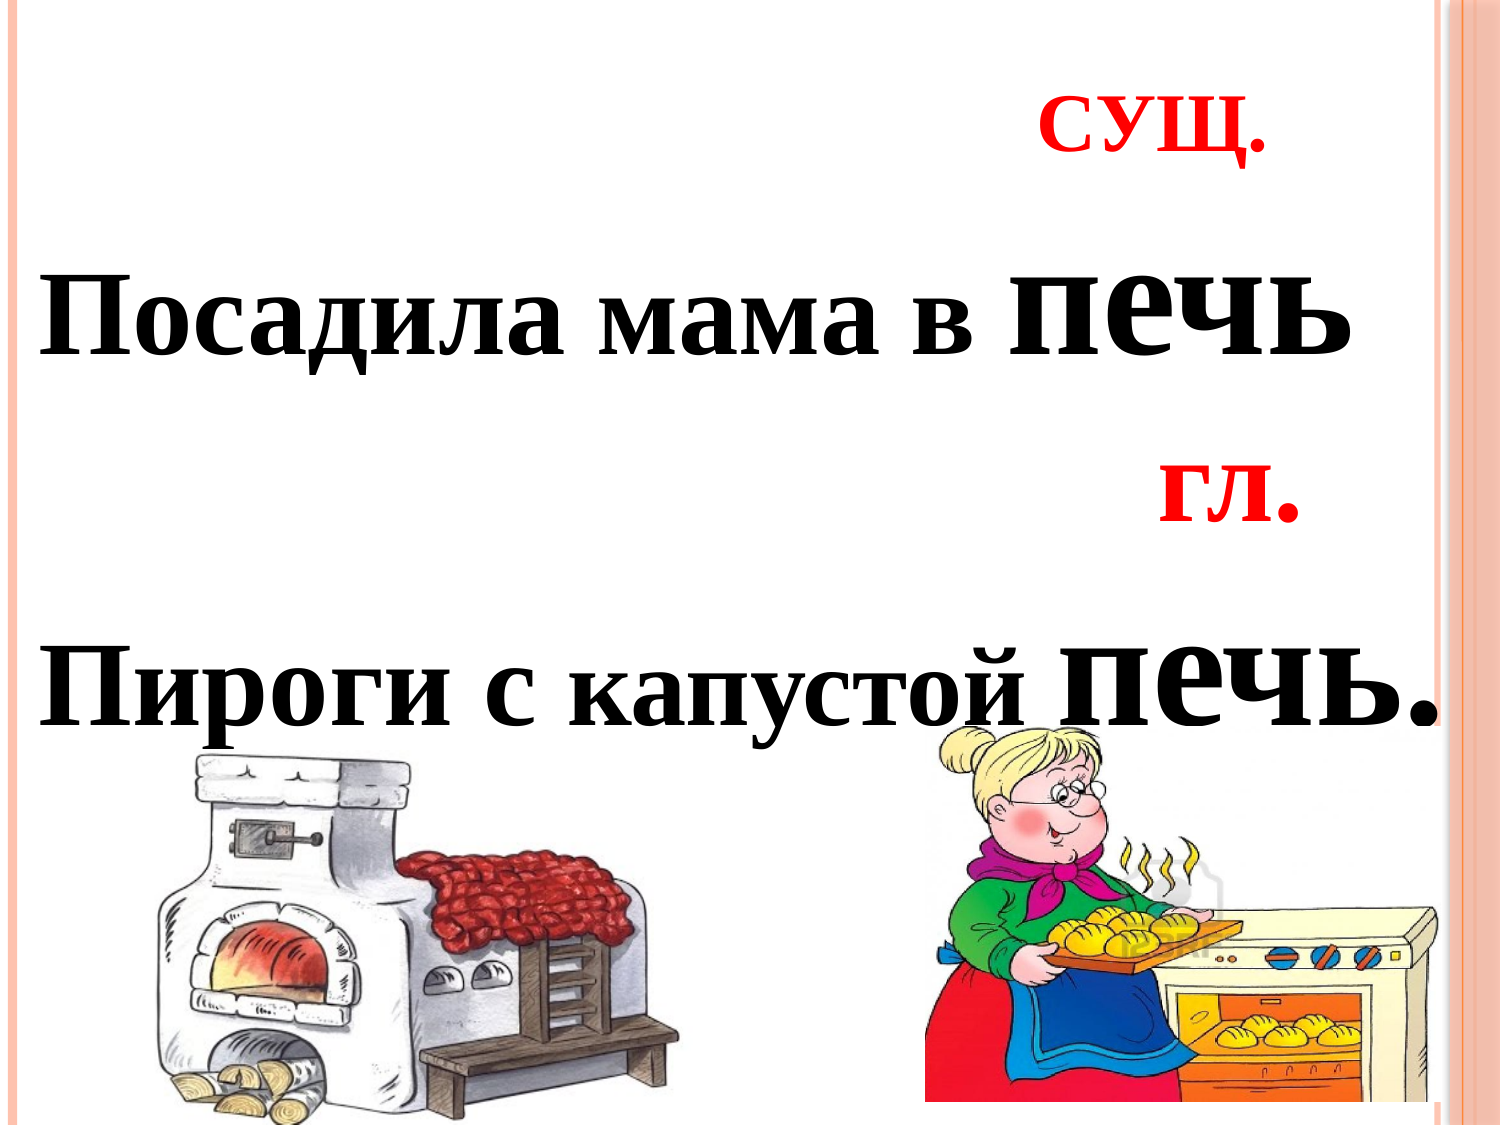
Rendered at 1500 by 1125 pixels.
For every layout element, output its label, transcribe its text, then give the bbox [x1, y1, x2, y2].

list СУЩ. Посадила мама в печь гл. Пироги с капустой печь. [23, 23, 1477, 1125]
picture [140, 749, 704, 1125]
picture [925, 726, 1442, 1102]
